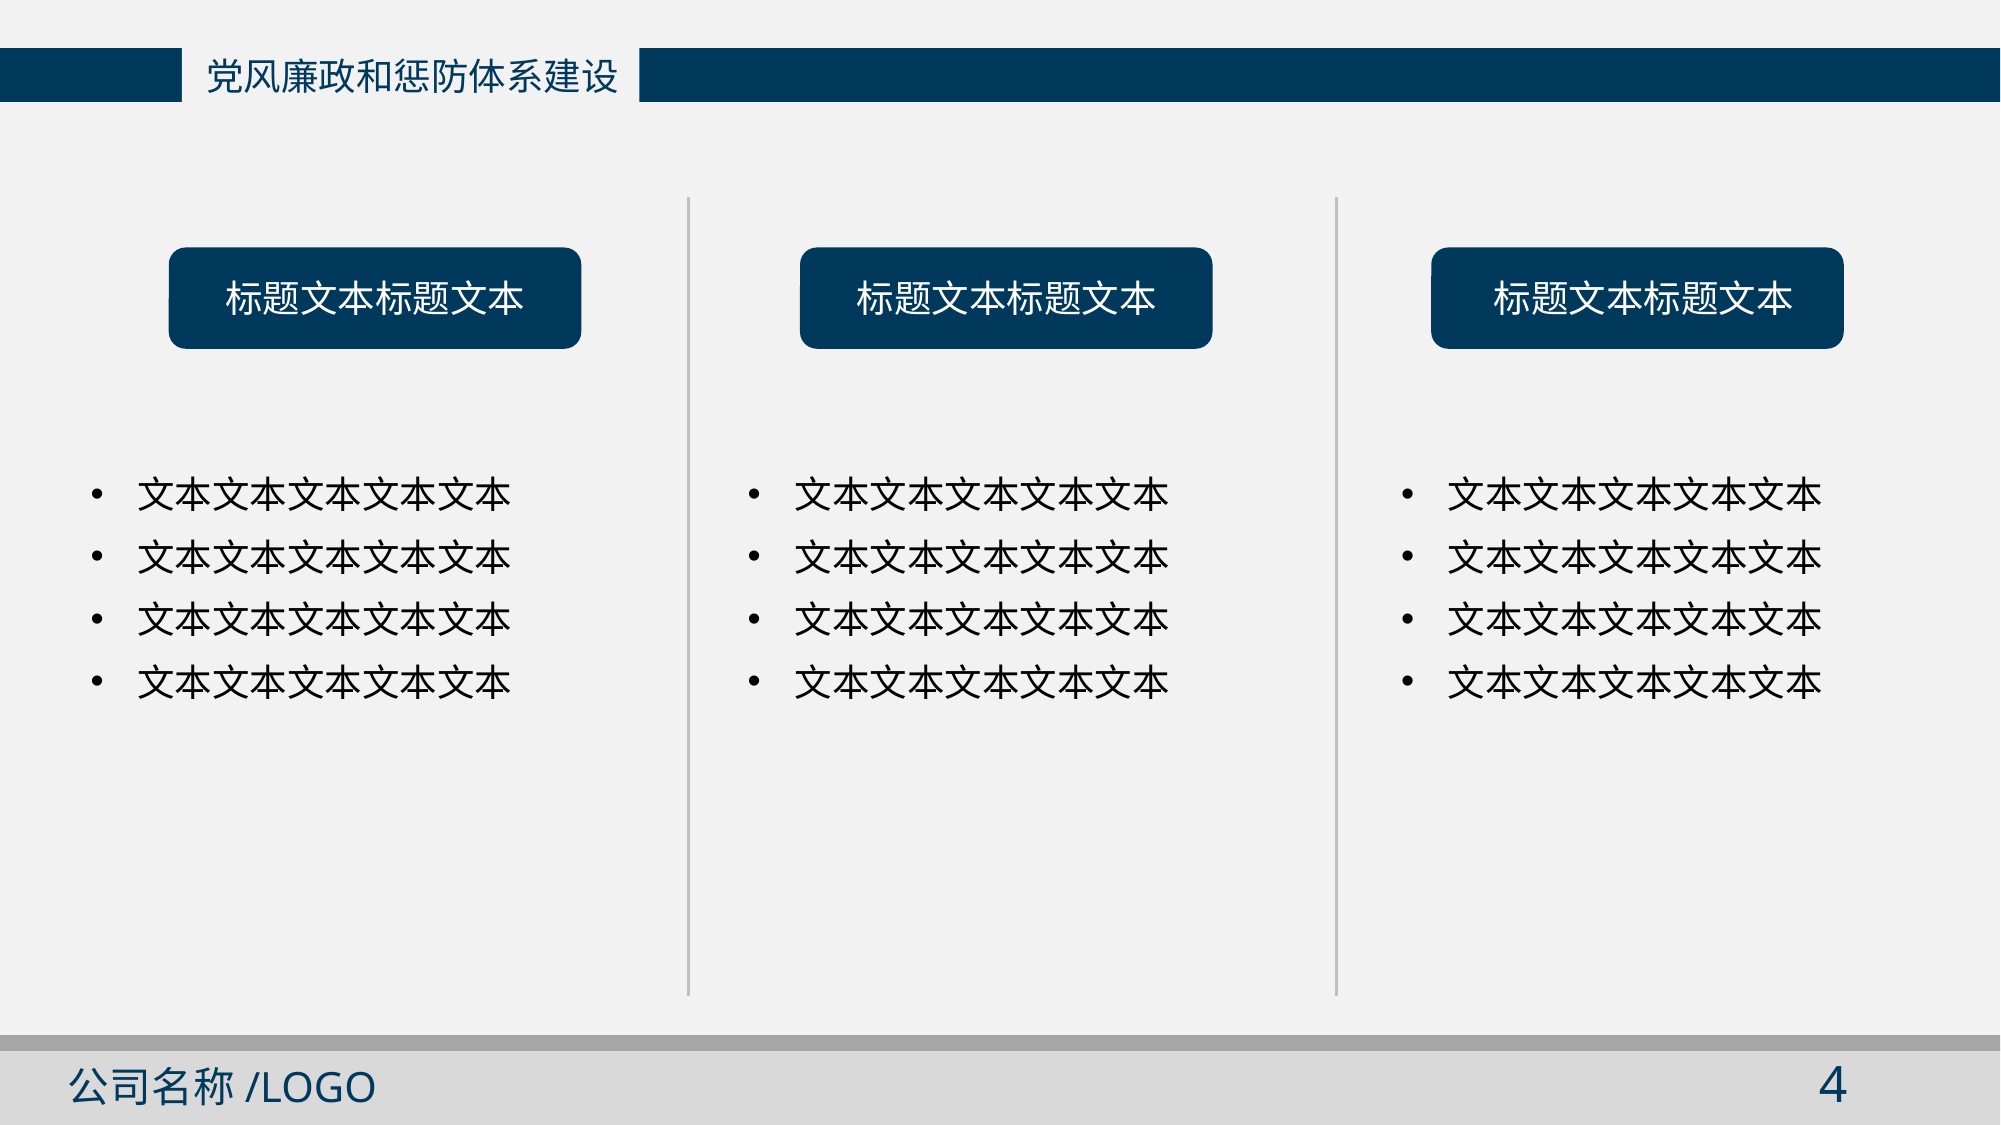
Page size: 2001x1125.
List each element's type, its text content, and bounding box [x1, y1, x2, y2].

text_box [181, 39, 649, 117]
text_box 标题文本标题文本 [210, 267, 624, 328]
text_box 文本文本文本文本文本 文本文本文本文本文本 文本文本文本文本文本 文本文本文本文本文本 [1386, 446, 1926, 711]
text_box 标题文本标题文本 [1478, 267, 1881, 328]
text_box 标题文本标题文本 [841, 267, 1184, 328]
slide_number 3 [1412, 1057, 1863, 1117]
text_box 文本文本文本文本文本 文本文本文本文本文本 文本文本文本文本文本 文本文本文本文本文本 [732, 446, 1300, 711]
text_box [1430, 246, 1845, 350]
text_box [167, 246, 583, 350]
text_box 文本文本文本文本文本 文本文本文本文本文本 文本文本文本文本文本 文本文本文本文本文本 [75, 446, 652, 836]
text_box [798, 246, 1214, 350]
